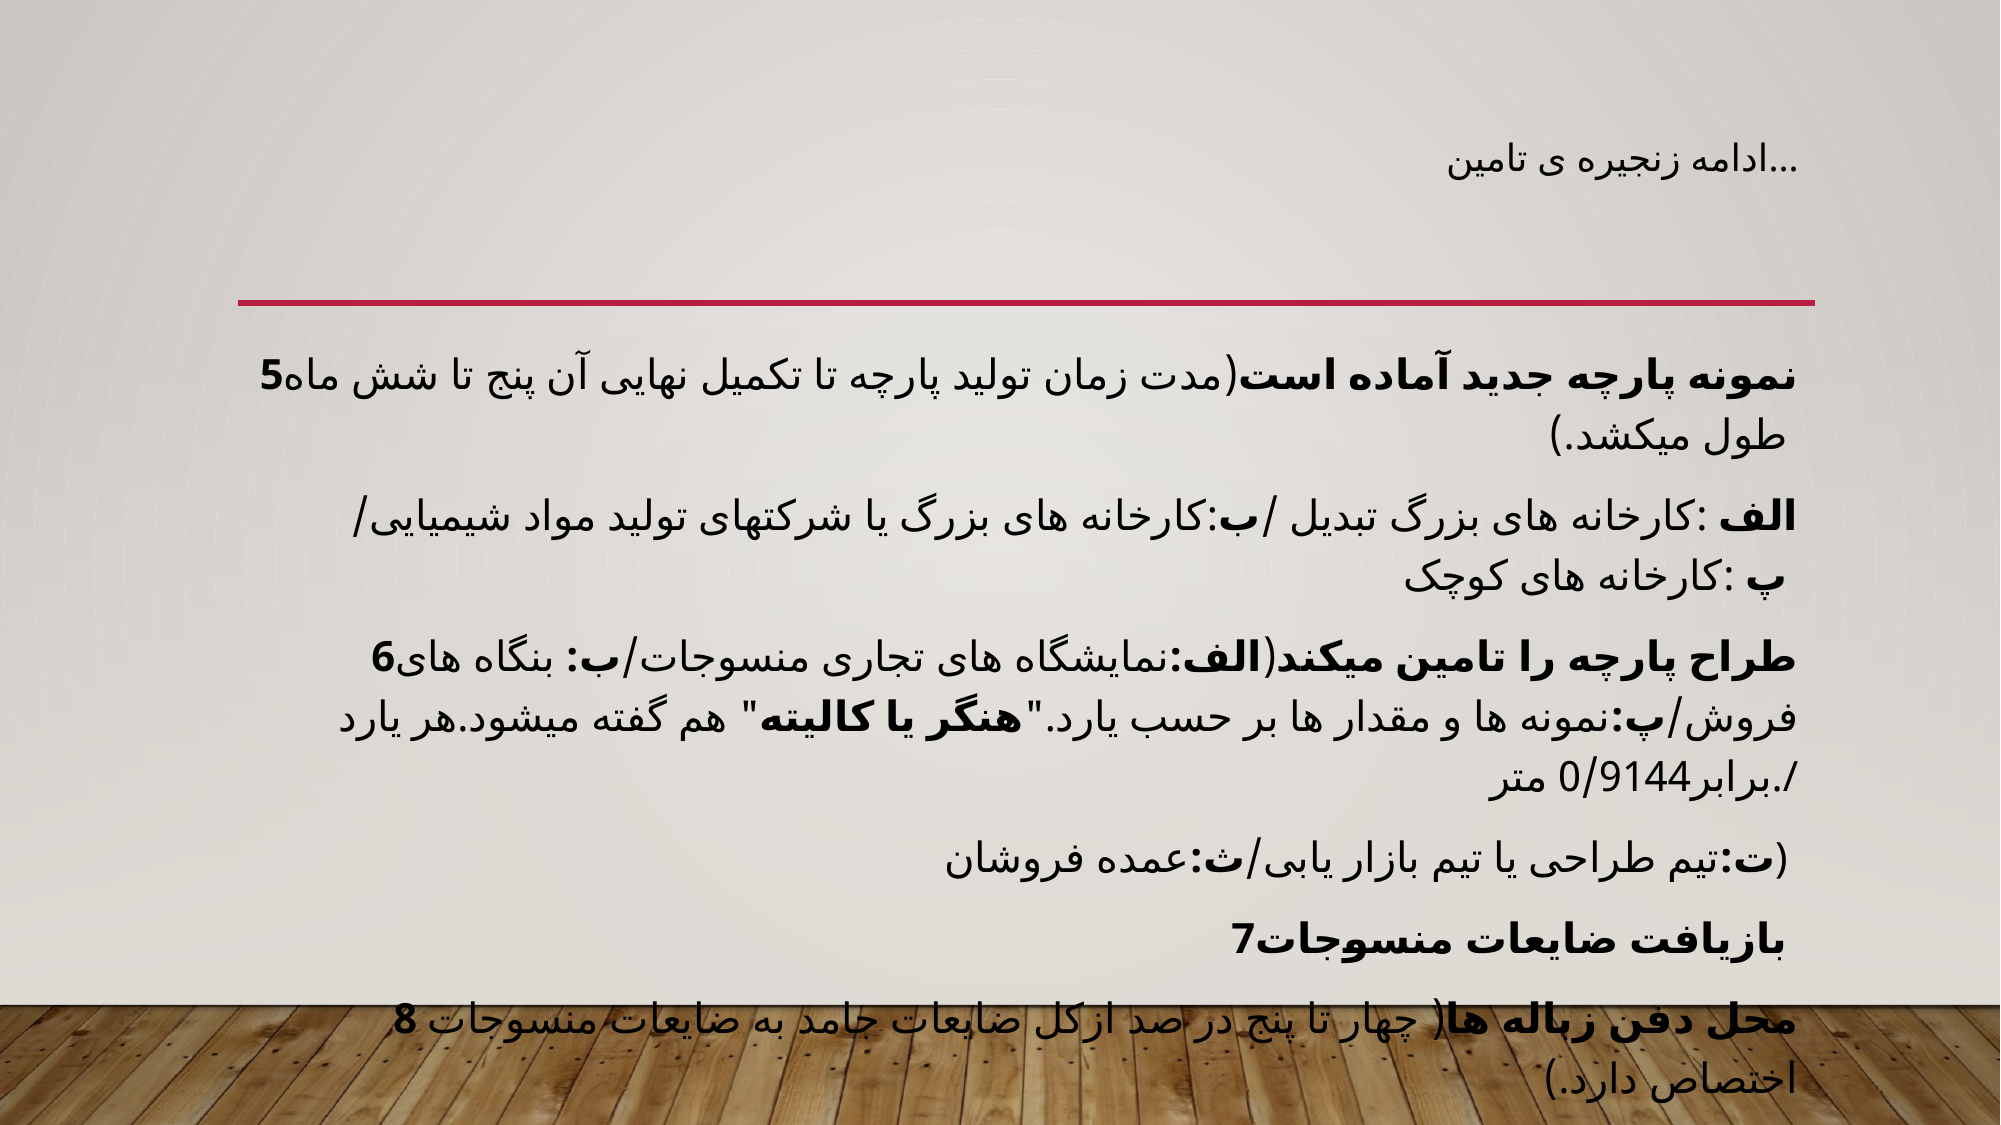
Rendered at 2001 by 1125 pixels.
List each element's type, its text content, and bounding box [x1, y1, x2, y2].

picture [0, 1005, 2000, 1125]
list 5نمونه پارچه جدید آماده است(مدت زمان تولید پارچه تا تکمیل نهایی آن پنج تا شش ماه طول میکشد.) الف :کارخانه های بزرگ تبدیل /ب:کارخانه های بزرگ یا شرکتهای تولید مواد شیمیایی/ پ :کارخانه های کوچک 6طراح پارچه را تامین میکند(الف:نمایشگاه های تجاری منسوجات/ب: بنگاه های فروش/پ:نمونه ها و مقدار ها بر حسب یارد."هنگر یا کالیته" هم گفته میشود.هر یارد برابر0/9144 متر./ ت:تیم طراحی یا تیم بازار یابی/ث:عمده فروشان) 7بازیافت ضایعات منسوجات 8 محل دفن زباله ها( چهار تا پنج در صد ازکل ضایعات جامد به ضایعات منسوجات اختصاص دارد.) [238, 330, 1814, 897]
title ادامه زنجیره ی تامین... [238, 131, 1814, 305]
